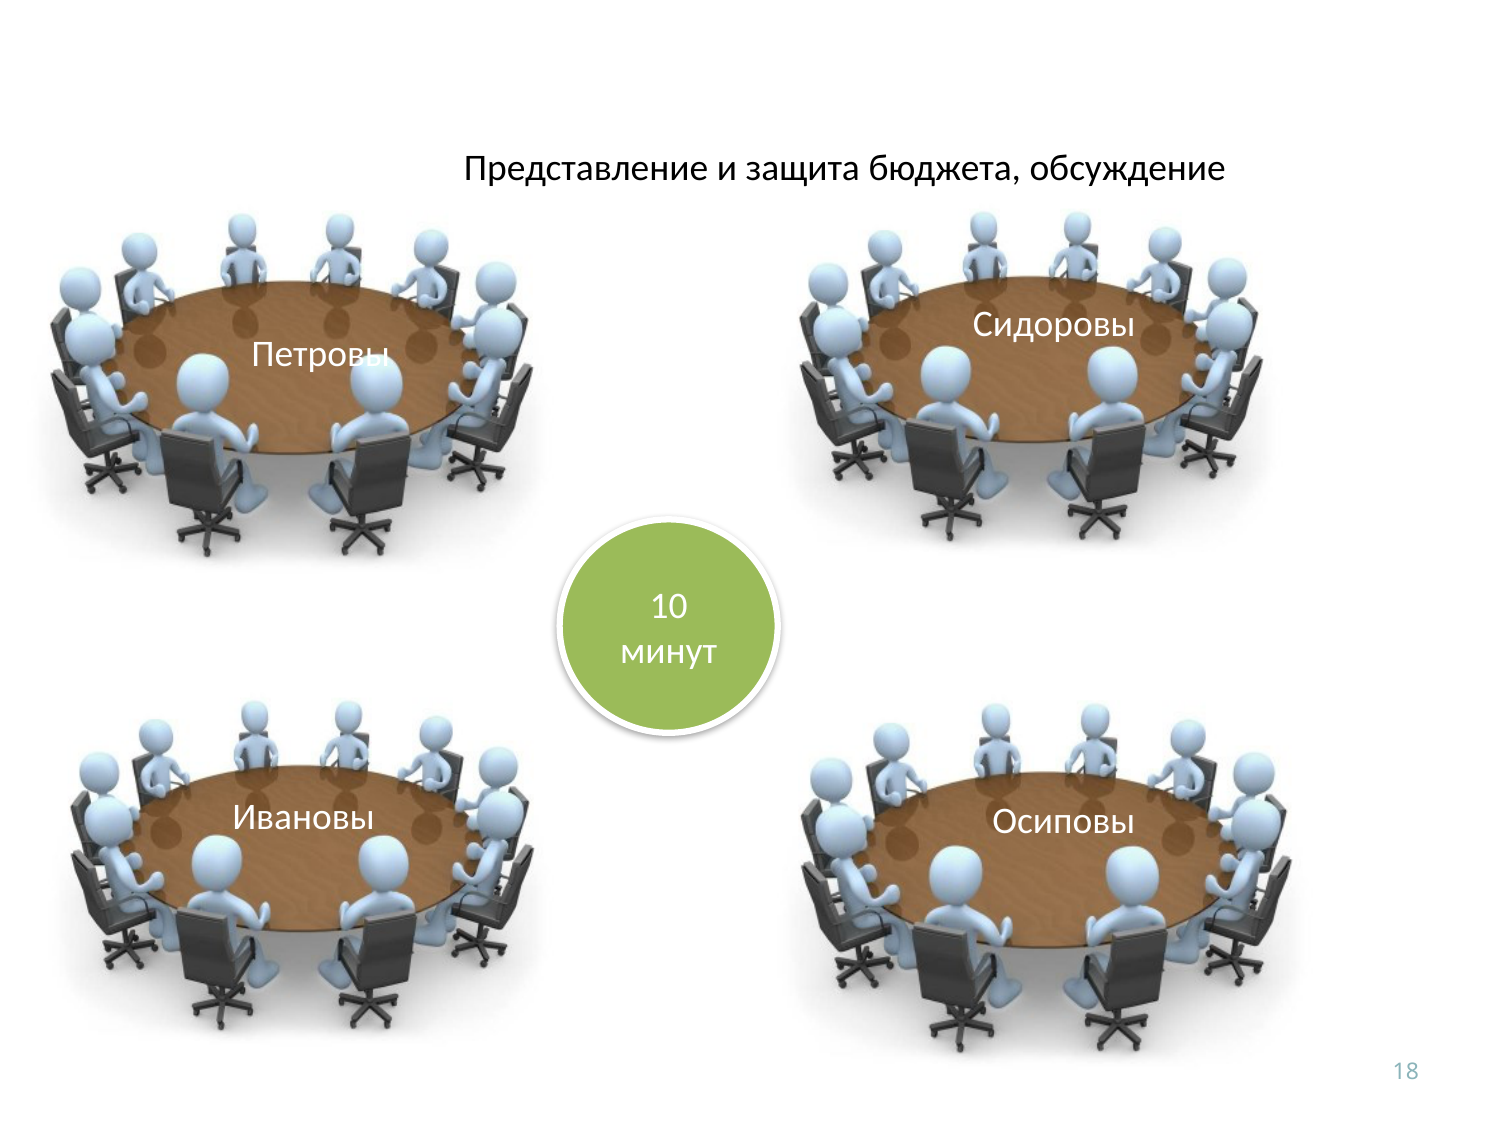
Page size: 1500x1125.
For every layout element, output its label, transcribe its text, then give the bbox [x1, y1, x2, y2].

picture [48, 655, 554, 1057]
picture [27, 165, 554, 585]
picture [777, 165, 1284, 568]
picture [777, 655, 1313, 1081]
text_box Представление и защита бюджета, обсуждение [450, 136, 1241, 195]
text_box 10 минут [556, 516, 781, 736]
slide_number 18 [1321, 1042, 1434, 1102]
